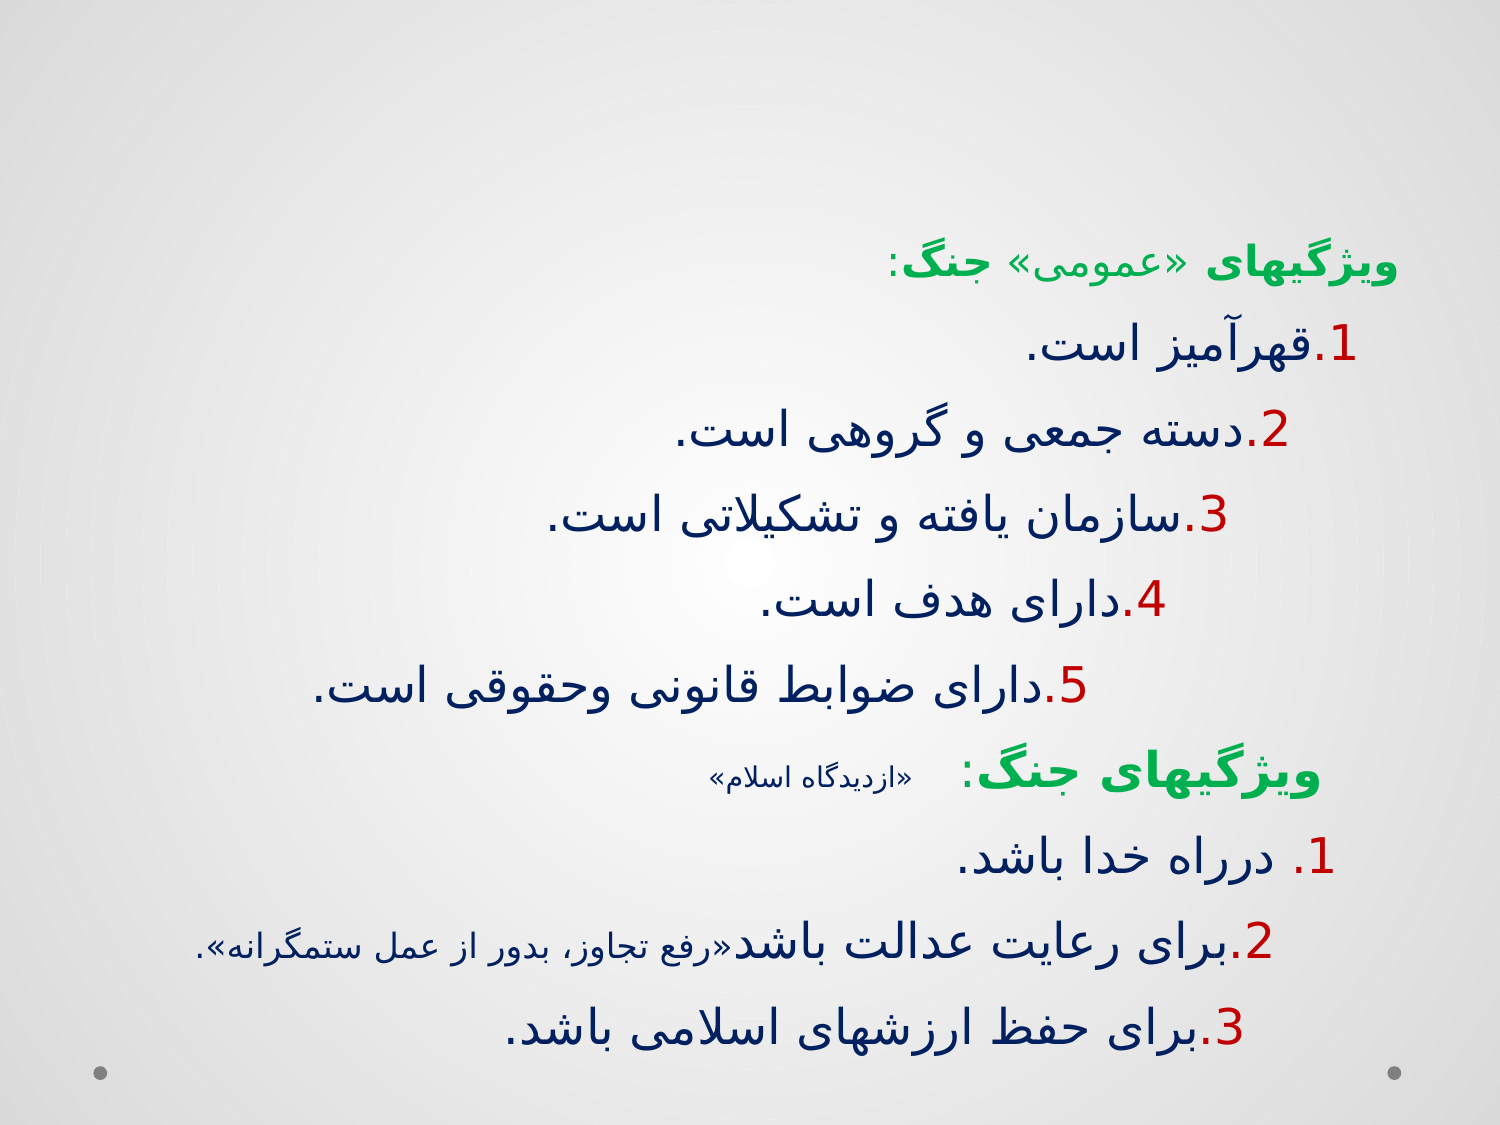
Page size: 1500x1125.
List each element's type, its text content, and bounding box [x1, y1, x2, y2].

title ویژگیهای «عمومی» جنگ: 1.قهرآمیز است. 2.دسته جمعی و گروهی است. 3.سازمان یافته و تشکیلاتی است. 4.دارای هدف است. 5.دارای ضوابط قانونی وحقوقی است. ویژگیهای جنگ: «ازدیدگاه اسلام» 1. درراه خدا باشد. 2.برای رعایت عدالت باشد«رفع تجاوز، بدور از عمل ستمگرانه». 3.برای حفظ ارزشهای اسلامی باشد. [64, 196, 1415, 1125]
